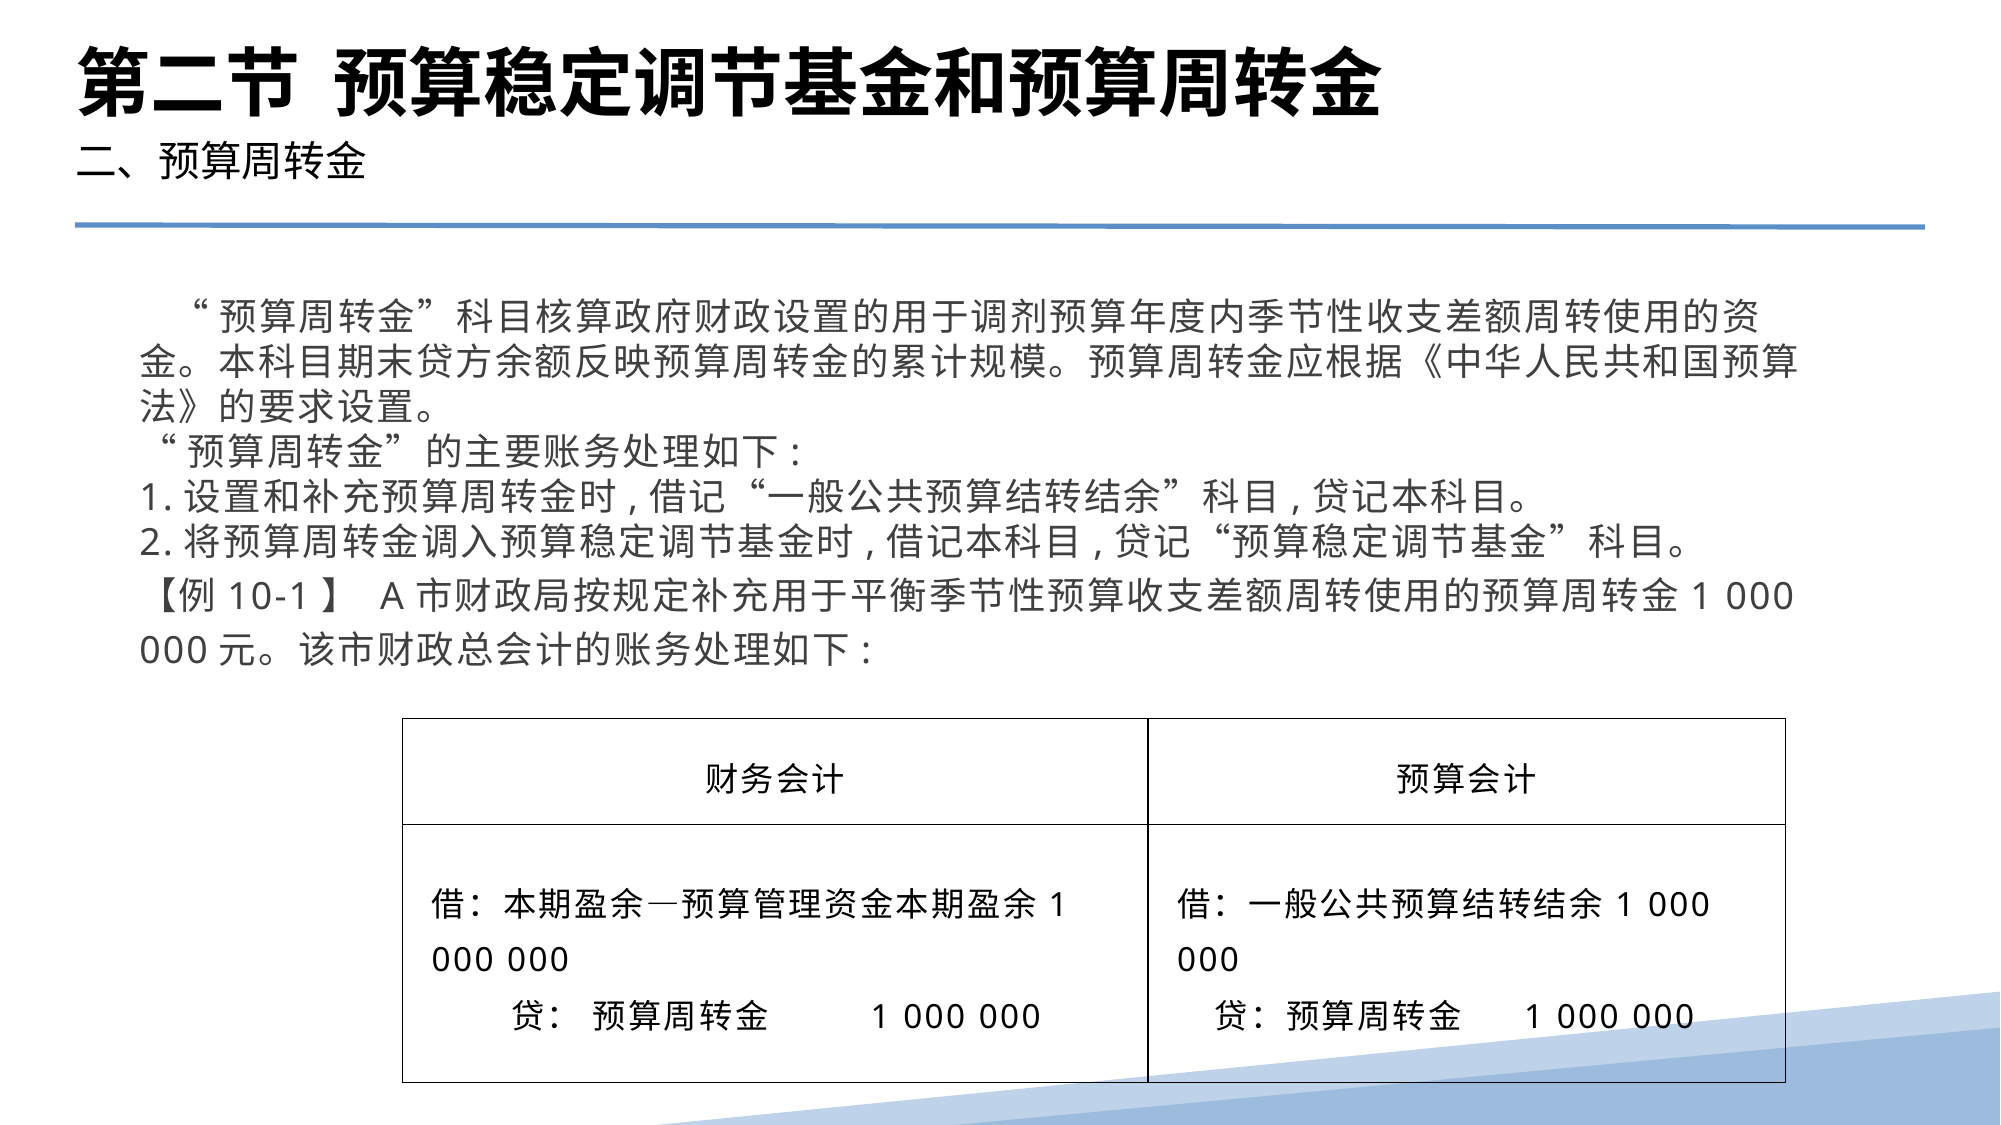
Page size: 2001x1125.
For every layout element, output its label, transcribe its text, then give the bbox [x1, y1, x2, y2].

text_box “预算周转金”科目核算政府财政设置的用于调剂预算年度内季节性收支差额周转使用的资金。本科目期末贷方余额反映预算周转金的累计规模。预算周转金应根据《中华人民共和国预算法》的要求设置。 “预算周转金”的主要账务处理如下: 1.设置和补充预算周转金时,借记“一般公共预算结转结余”科目,贷记本科目。 2.将预算周转金调入预算稳定调节基金时,借记本科目,贷记“预算稳定调节基金”科目。 【例10-1】 A市财政局按规定补充用于平衡季节性预算收支差额周转使用的预算周转金1 000 000元。该市财政总会计的账务处理如下: [128, 228, 1849, 740]
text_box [656, 991, 2000, 1125]
text_box 第二节 预算稳定调节基金和预算周转金 [75, 24, 1925, 124]
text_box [74, 224, 1925, 228]
text_box 二、预算周转金 [75, 124, 1925, 200]
table_header 财务会计 [403, 719, 1147, 824]
table_cell 借：一般公共预算结转结余1 000 000 贷：预算周转金 1 000 000 [1149, 825, 1785, 991]
table_header 预算会计 [1149, 719, 1785, 824]
table_cell 借：本期盈余—预算管理资金本期盈余1 000 000 贷： 预算周转金 1 000 000 [403, 825, 1147, 1082]
